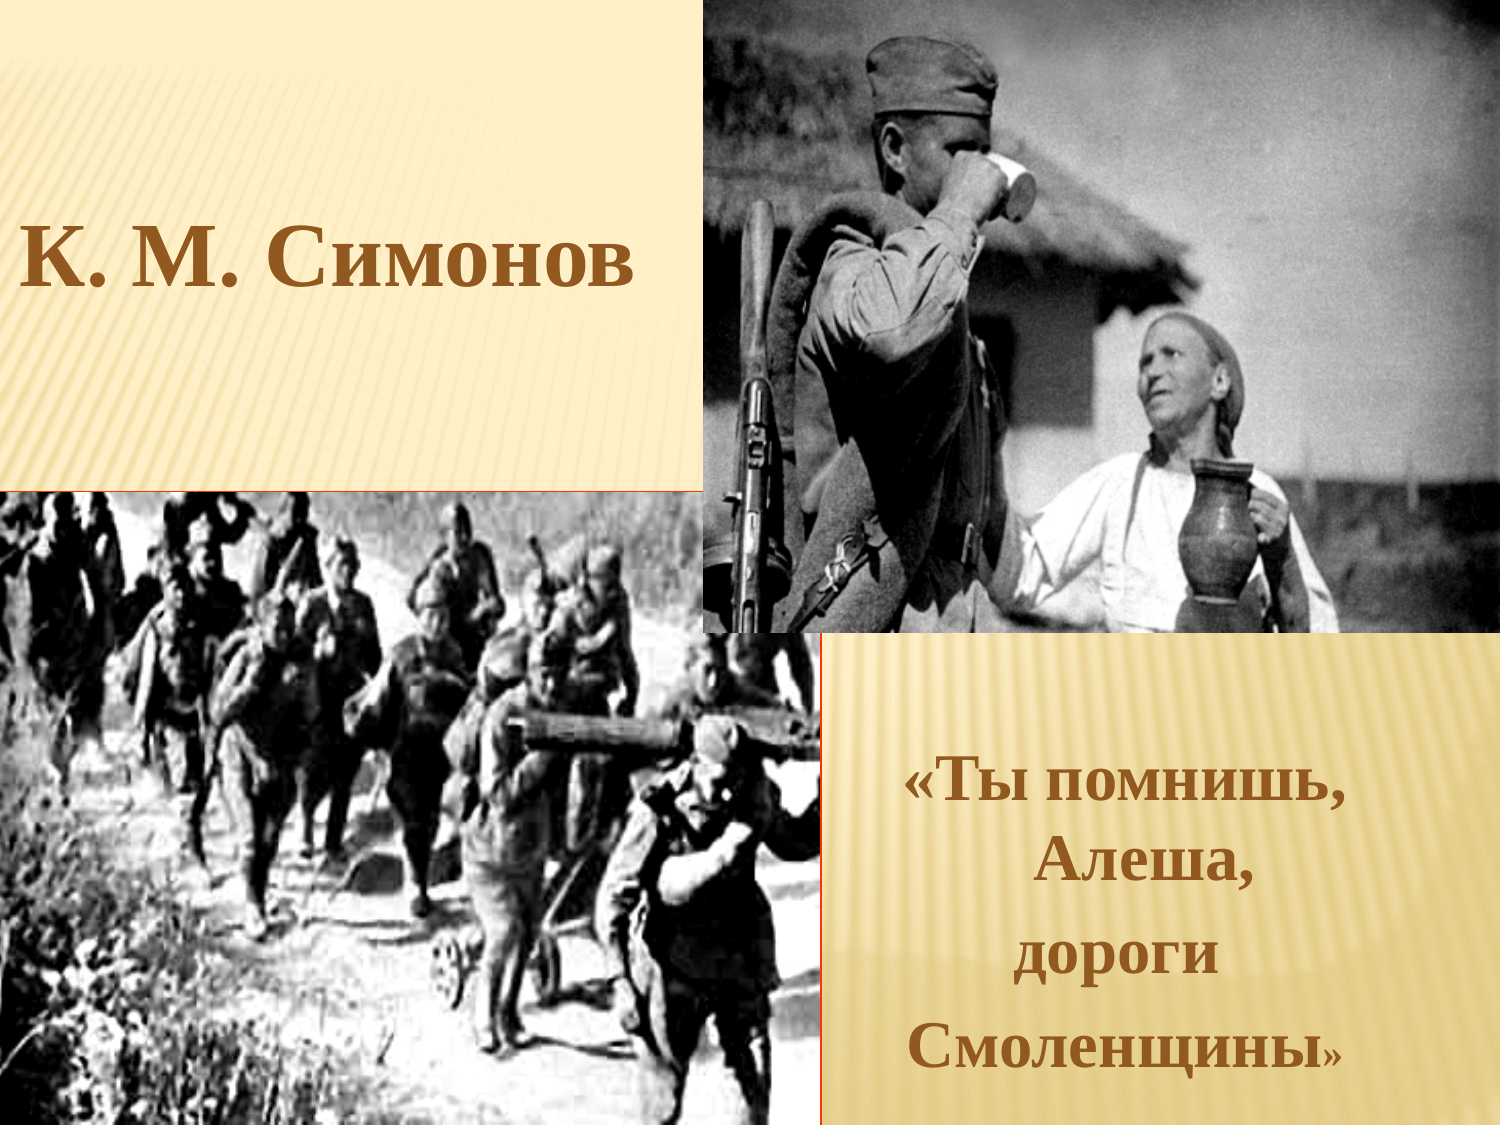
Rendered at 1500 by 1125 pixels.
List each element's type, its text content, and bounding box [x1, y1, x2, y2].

text_box К. М. Симонов [0, 187, 657, 313]
picture [0, 491, 821, 1125]
picture [702, 0, 1500, 634]
text_box «Ты помнишь, Алеша, дороги Смоленщины» [828, 726, 1477, 1088]
